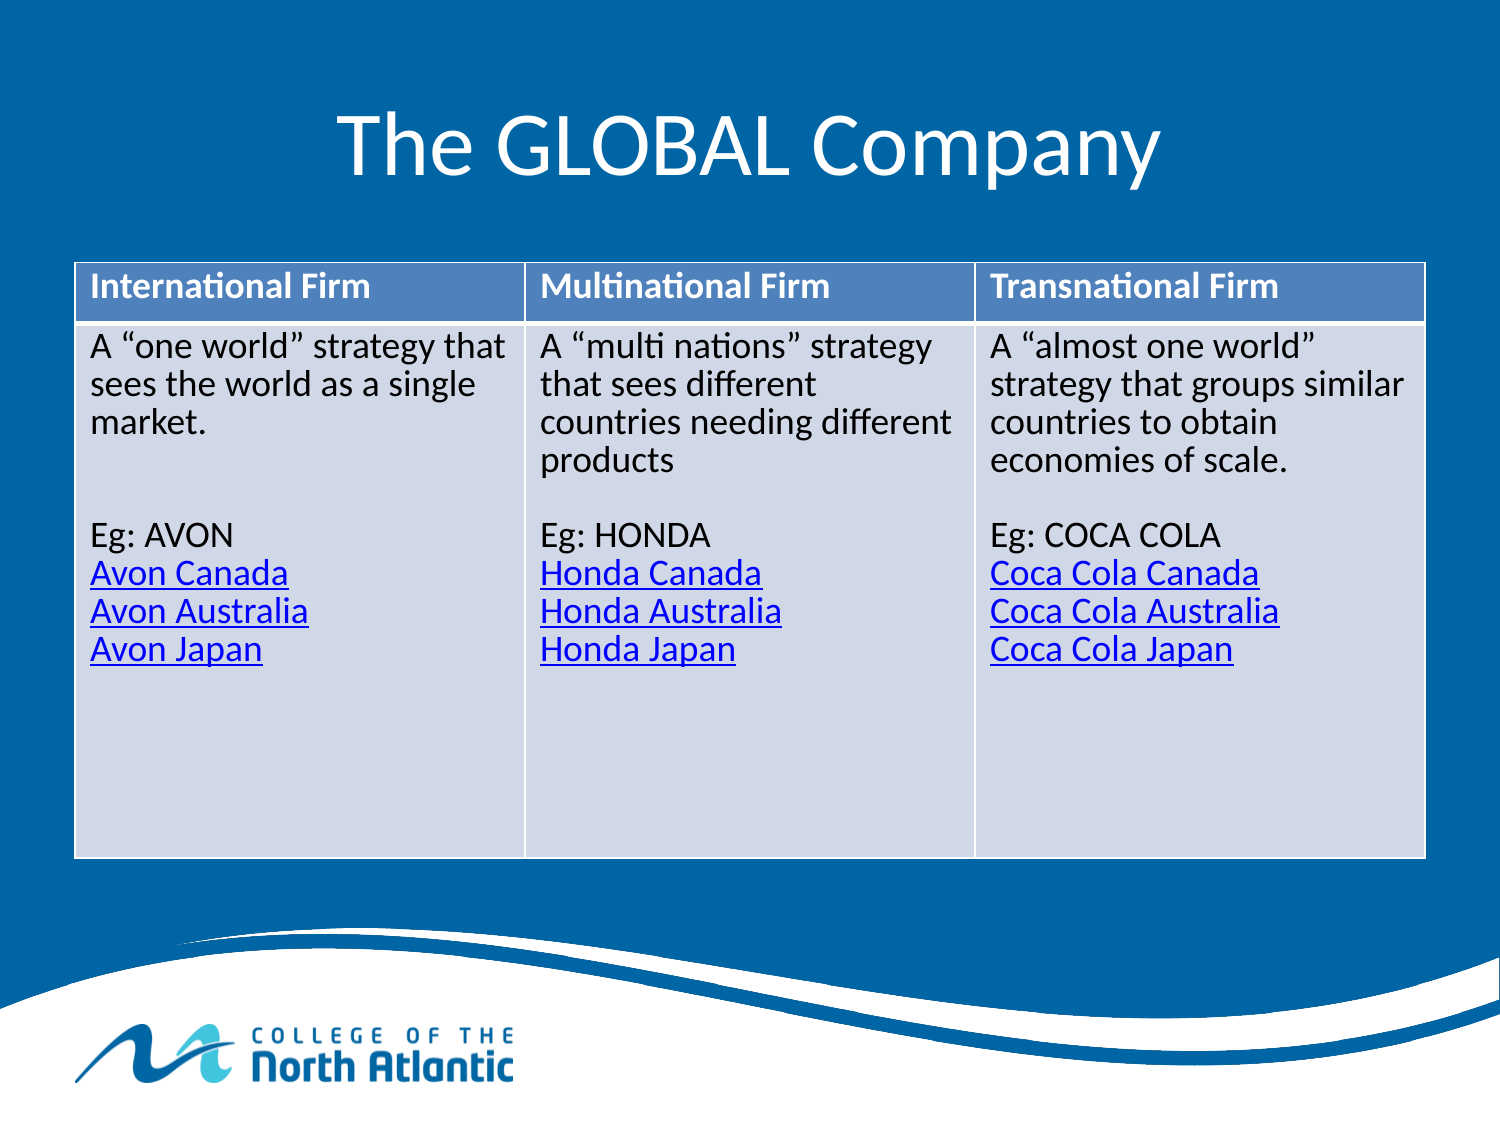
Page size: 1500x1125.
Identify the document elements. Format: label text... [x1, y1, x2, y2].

table_header Multinational Firm [526, 263, 974, 321]
table_cell A “multi nations” strategy that sees different countries needing different products Eg: HONDA Honda Canada Honda Australia Honda Japan [526, 326, 974, 857]
table_cell A “one world” strategy that sees the world as a single market. Eg: AVON Avon Canada Avon Australia Avon Japan [76, 326, 524, 857]
table_header Transnational Firm [976, 263, 1424, 321]
picture [0, 928, 1500, 1125]
title The GLOBAL Company [75, 45, 1425, 233]
table_header International Firm [76, 263, 524, 321]
table_cell A “almost one world” strategy that groups similar countries to obtain economies of scale. Eg: COCA COLA Coca Cola Canada Coca Cola Australia Coca Cola Japan [976, 326, 1424, 857]
